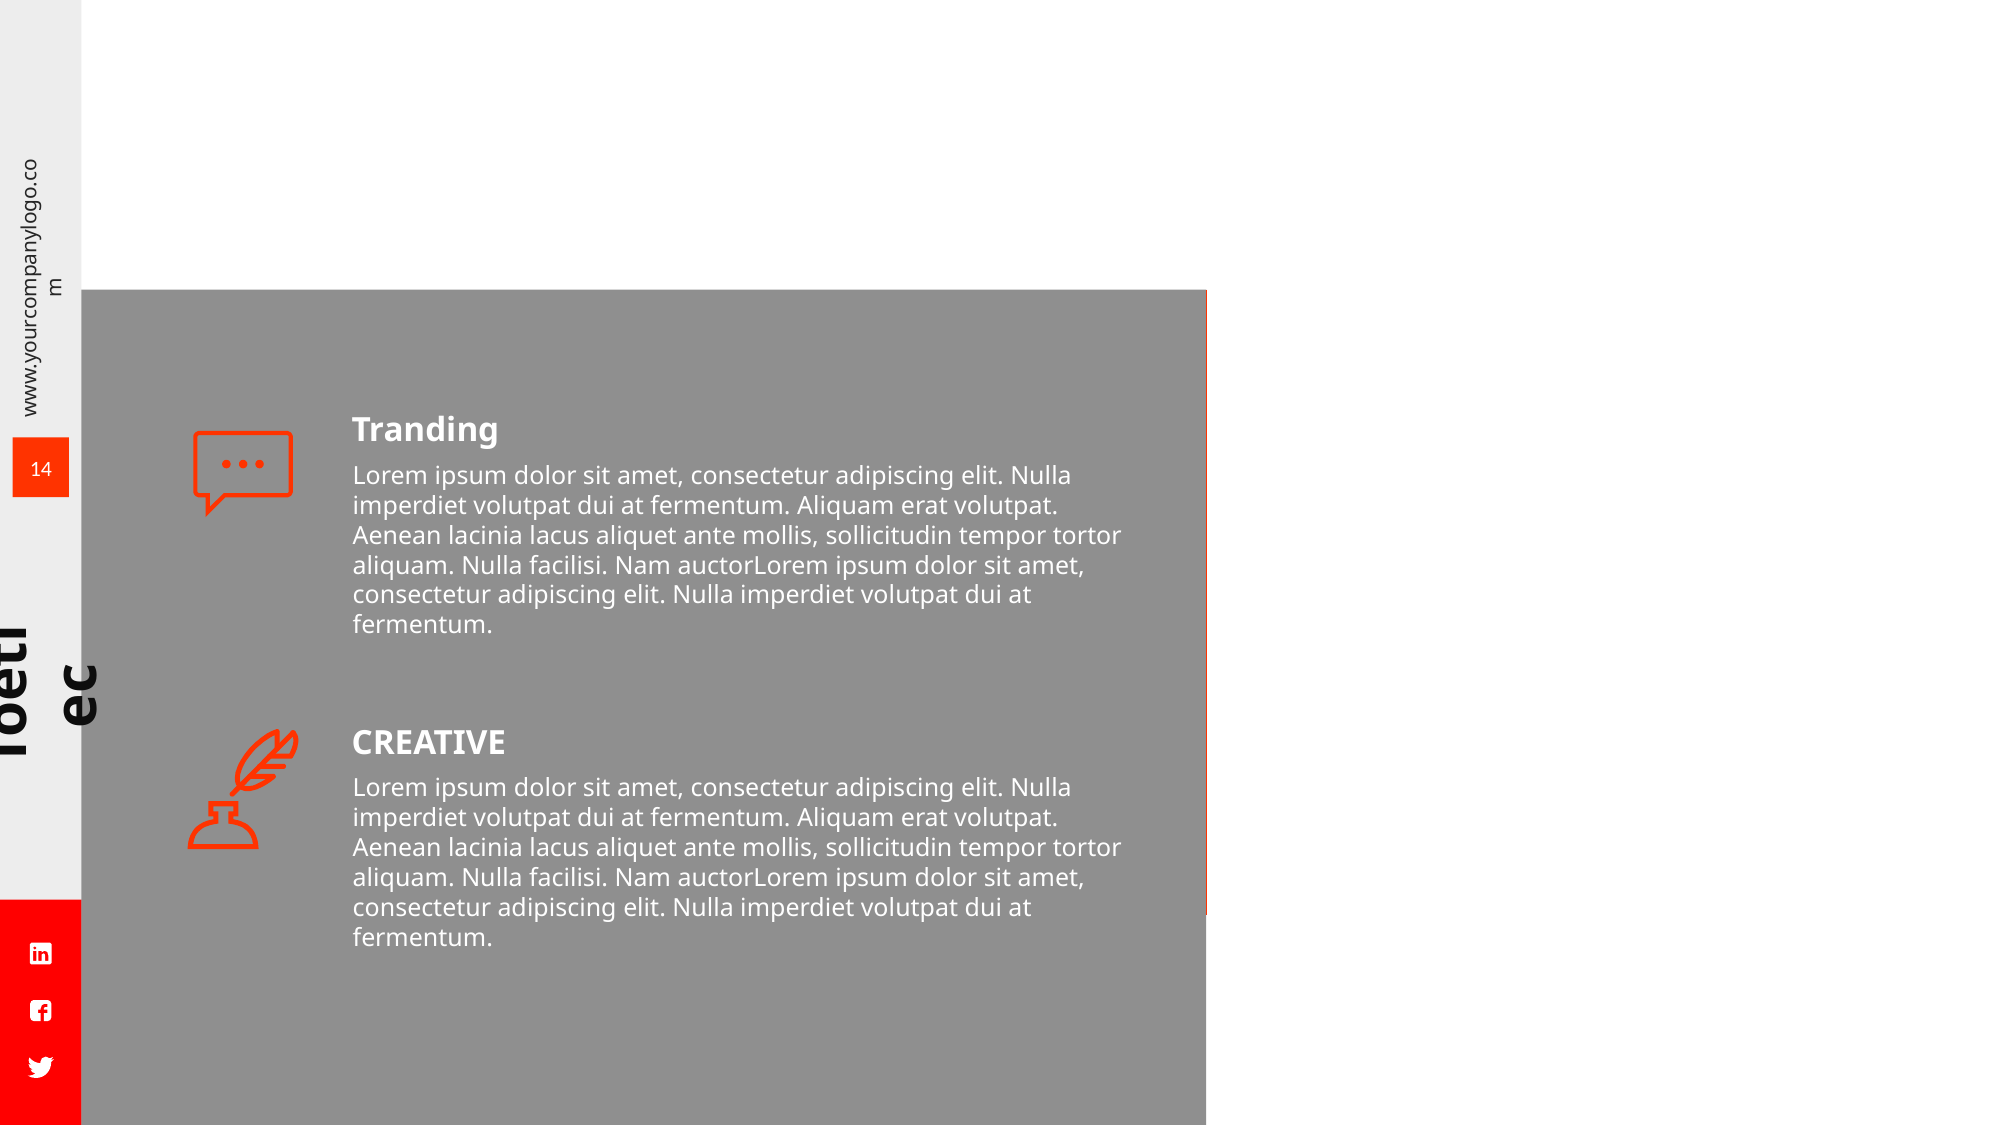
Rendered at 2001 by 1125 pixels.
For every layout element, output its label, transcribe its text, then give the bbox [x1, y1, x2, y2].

picture [81, 0, 2000, 1125]
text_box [187, 729, 299, 850]
slide_number 14 [12, 437, 69, 498]
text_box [193, 430, 293, 518]
